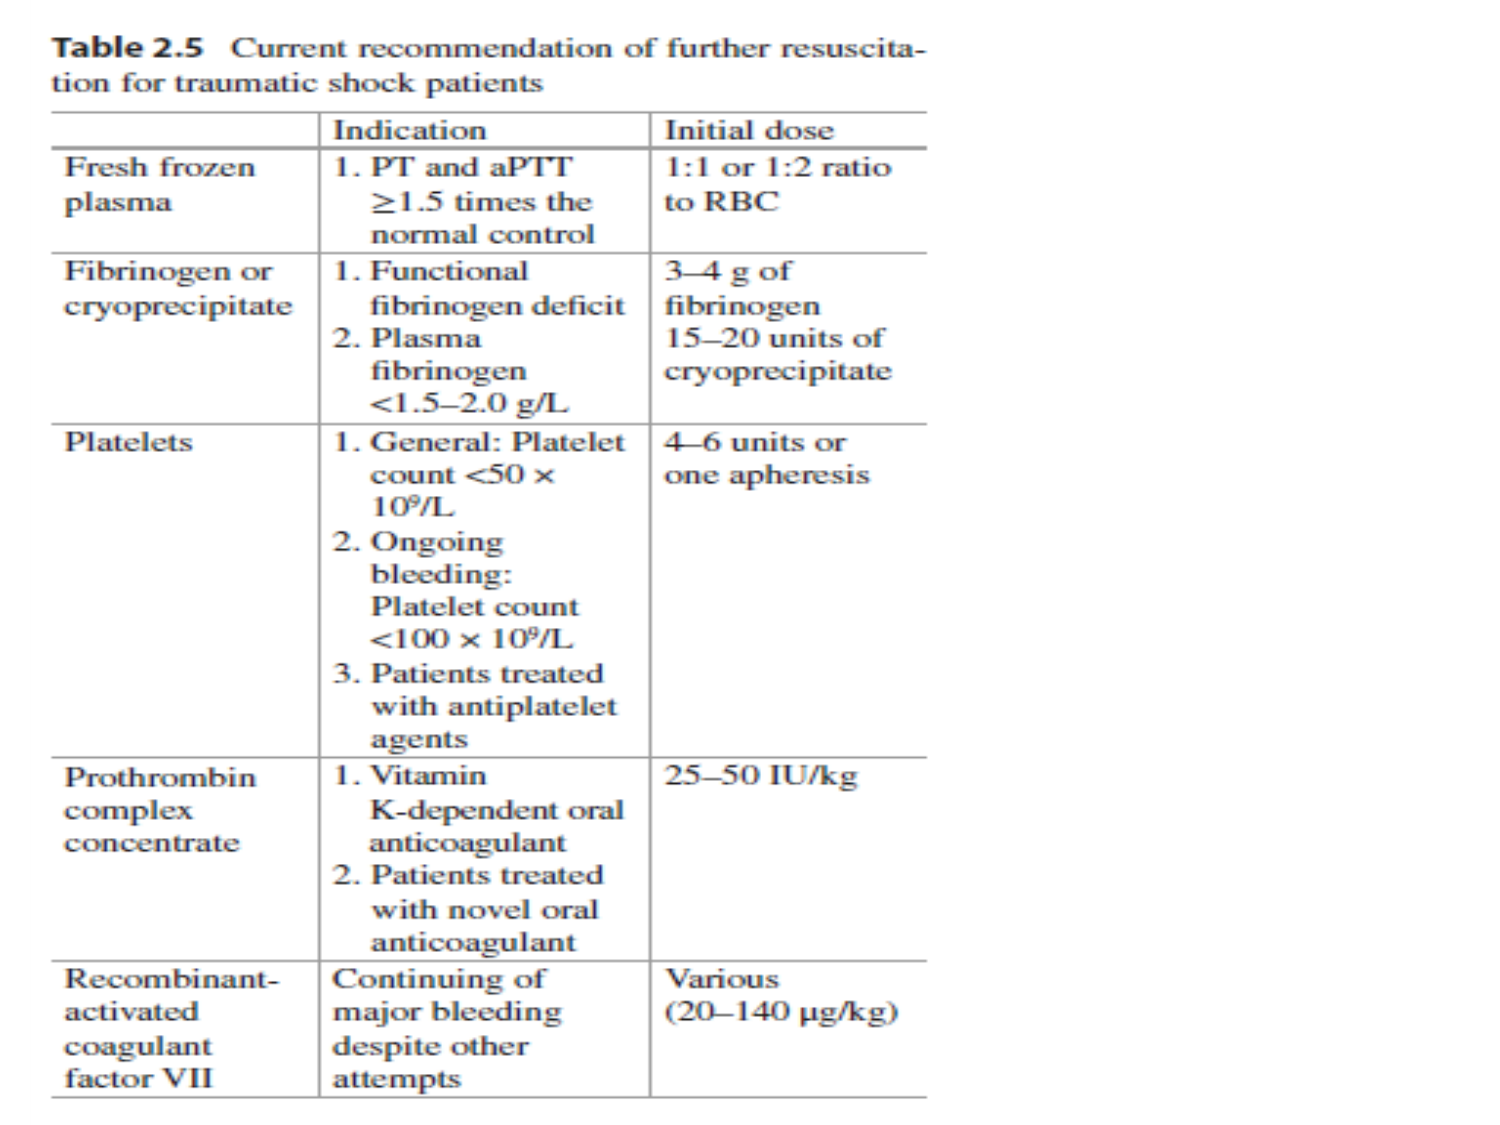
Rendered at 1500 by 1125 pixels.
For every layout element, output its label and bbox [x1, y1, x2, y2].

picture [29, 0, 1086, 1125]
